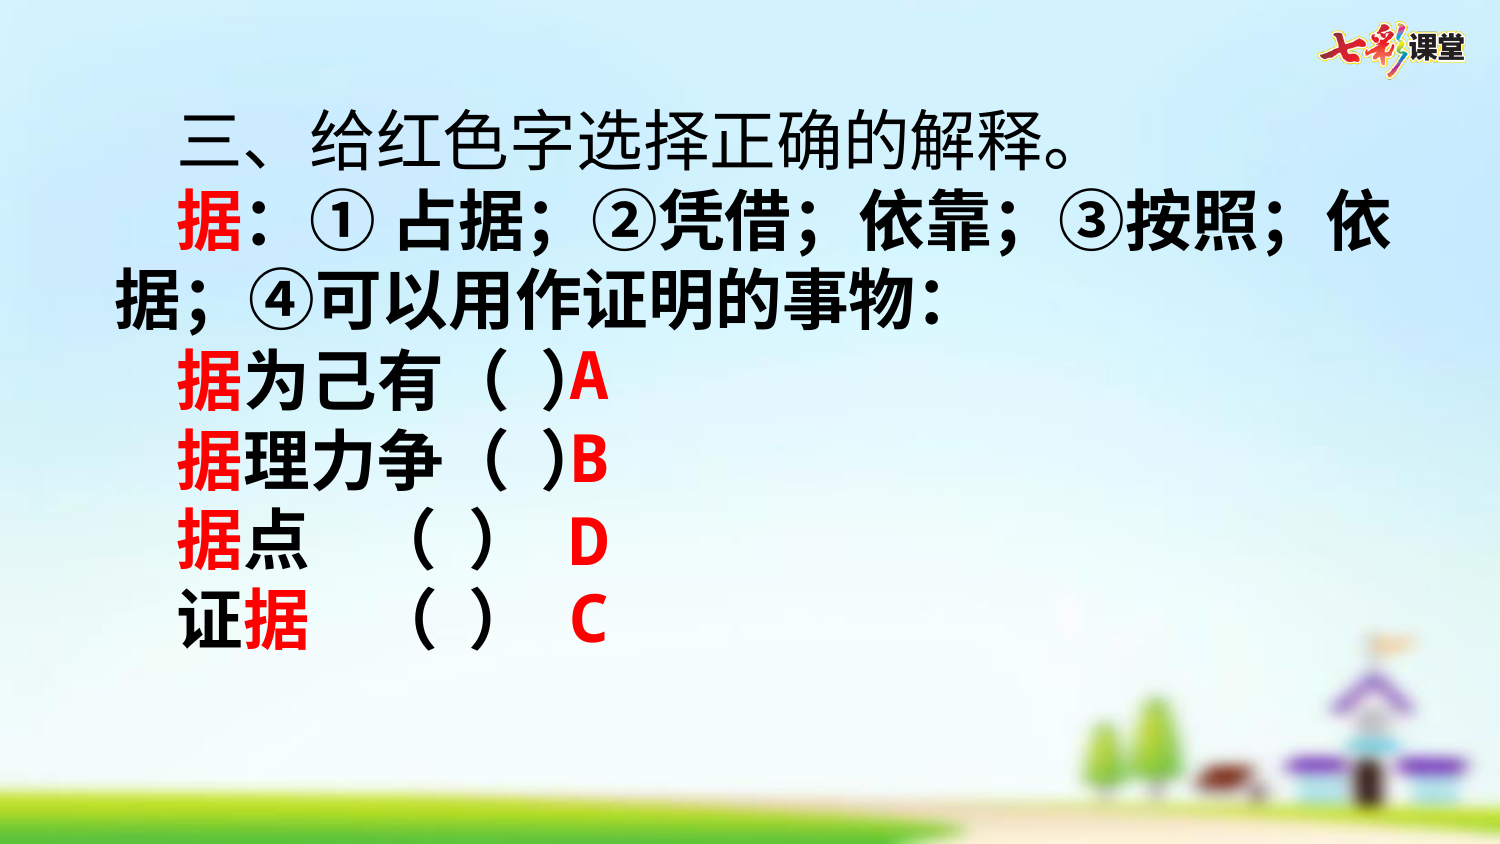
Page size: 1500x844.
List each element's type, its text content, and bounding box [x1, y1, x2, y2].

text_box 三、给红色字选择正确的解释。 据：① 占据；②凭借；依靠；③按照；依据；④可以用作证明的事物： 据为己有（ ） 据理力争（ ） 据点 （ ） 证据 （ ） [100, 91, 1436, 666]
text_box C [555, 568, 674, 663]
text_box B [555, 408, 674, 491]
text_box A [555, 325, 674, 408]
text_box D [555, 491, 674, 568]
picture [0, 0, 1500, 844]
